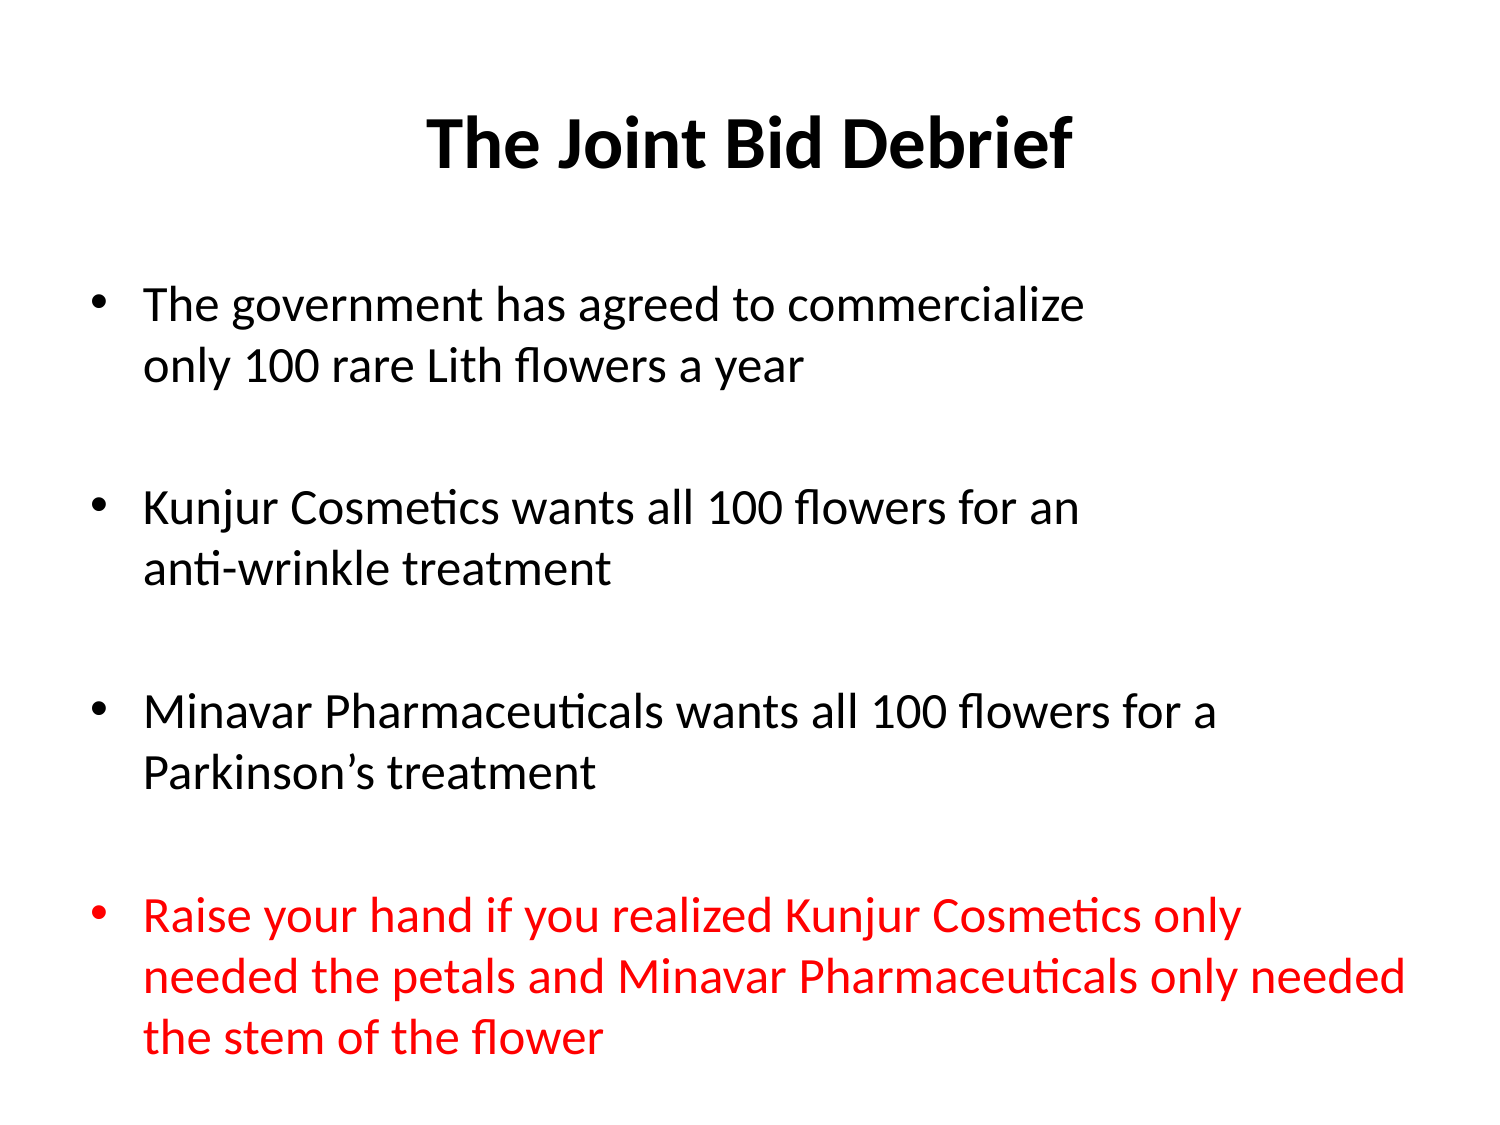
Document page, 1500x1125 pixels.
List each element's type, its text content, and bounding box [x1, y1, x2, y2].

title The Joint Bid Debrief [75, 45, 1425, 233]
list The government has agreed to commercialize only 100 rare Lith flowers a year Kunjur Cosmetics wants all 100 flowers for an anti-wrinkle treatment Minavar Pharmaceuticals wants all 100 flowers for a Parkinson’s treatment Raise your hand if you realized Kunjur Cosmetics only needed the petals and Minavar Pharmaceuticals only needed the stem of the flower [75, 262, 1425, 1075]
